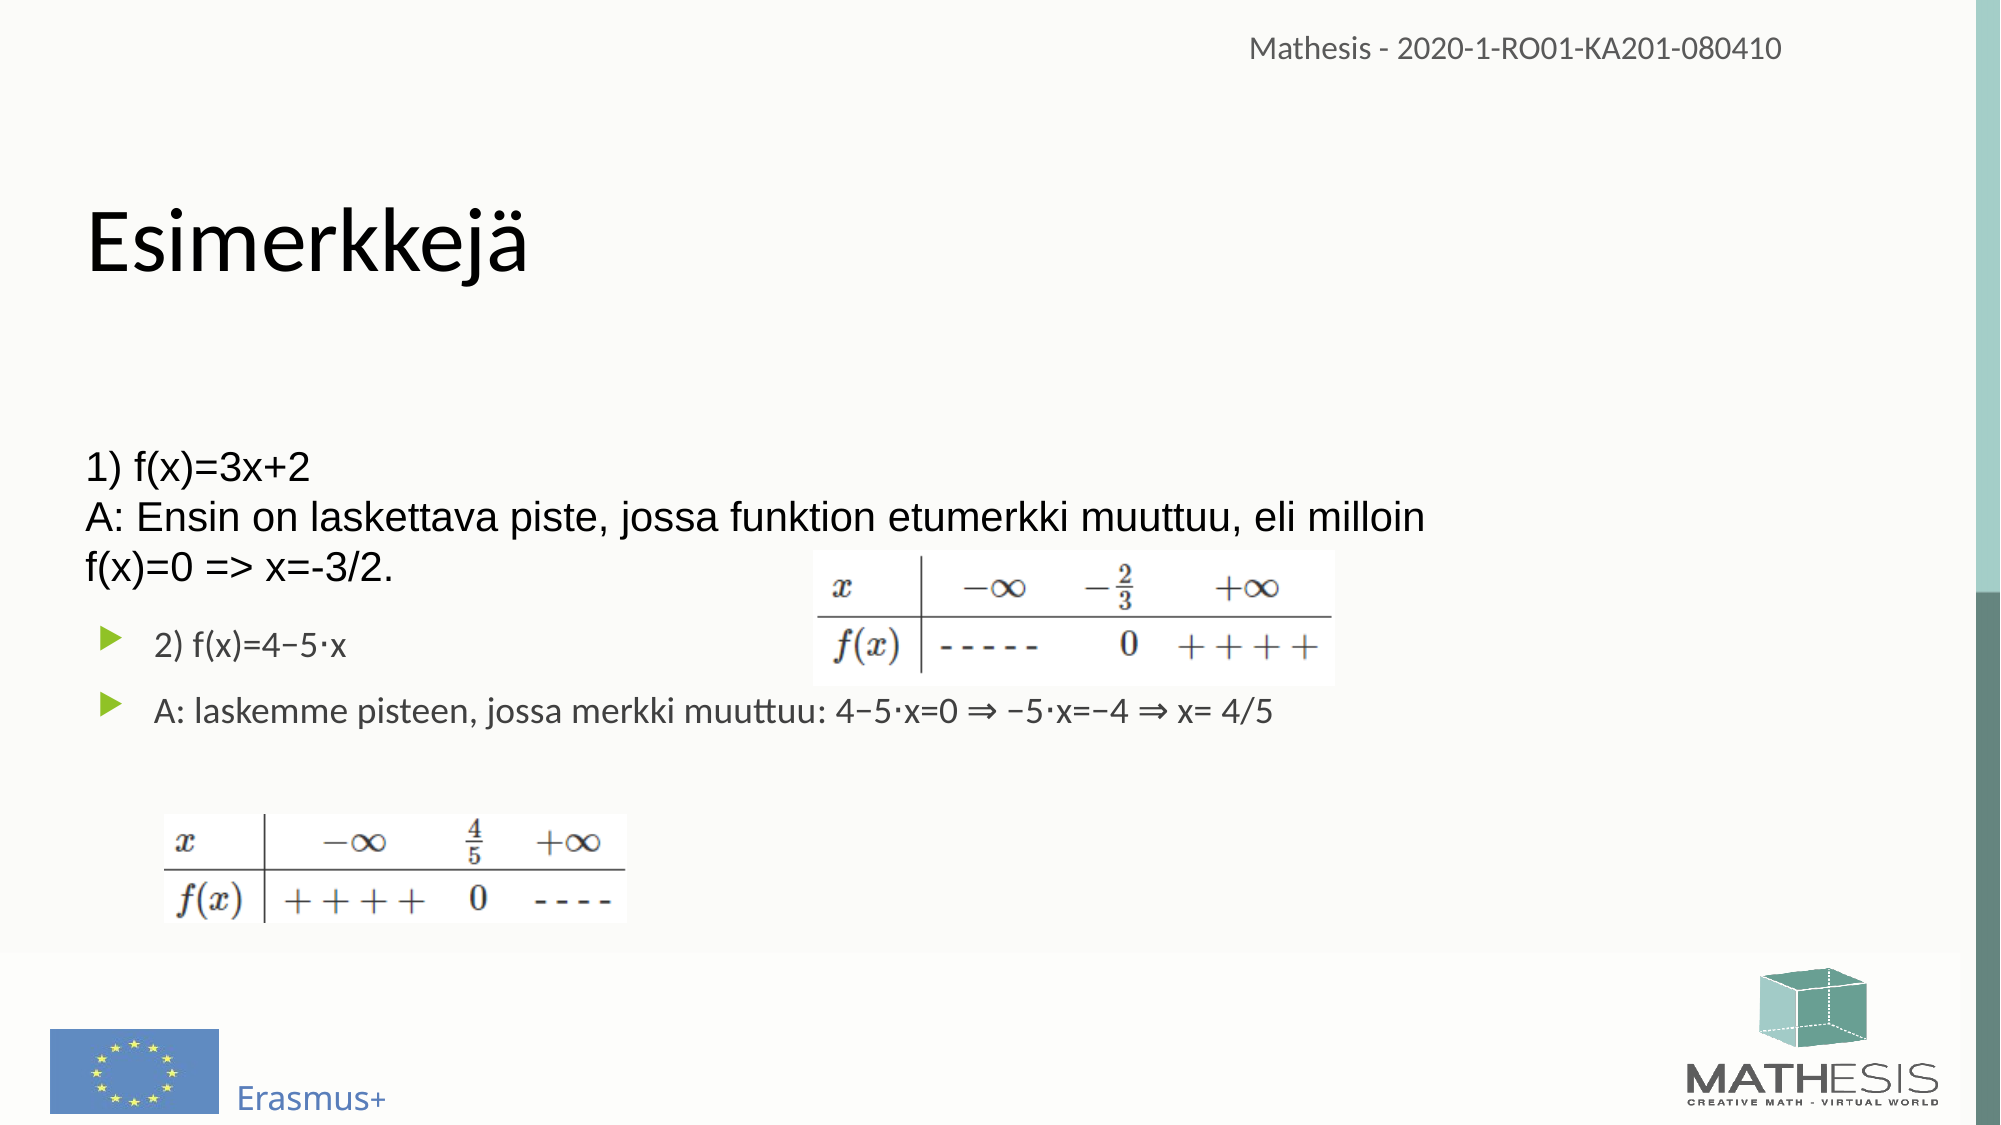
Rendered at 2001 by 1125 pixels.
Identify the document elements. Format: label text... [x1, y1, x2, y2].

text_box Δ>0 [1976, 0, 2000, 1125]
subtitle 1) f(x)=3x+2 A: Ensin on laskettava piste, jossa funktion etumerkki muuttuu, eli milloin f(x)=0 => x=-3/2. [70, 432, 1471, 721]
picture [812, 550, 1336, 686]
title Esimerkkejä [71, 172, 1772, 414]
text_box Δ>0 [50, 1029, 219, 1114]
text_box 2) f(x)=4−5⋅x A: laskemme pisteen, jossa merkki muuttuu: 4−5⋅x=0 ⇒ −5⋅x=−4 ⇒ x= 4/5 [82, 612, 1428, 738]
text_box Δ>0 [1664, 928, 1961, 1125]
picture [163, 814, 627, 923]
